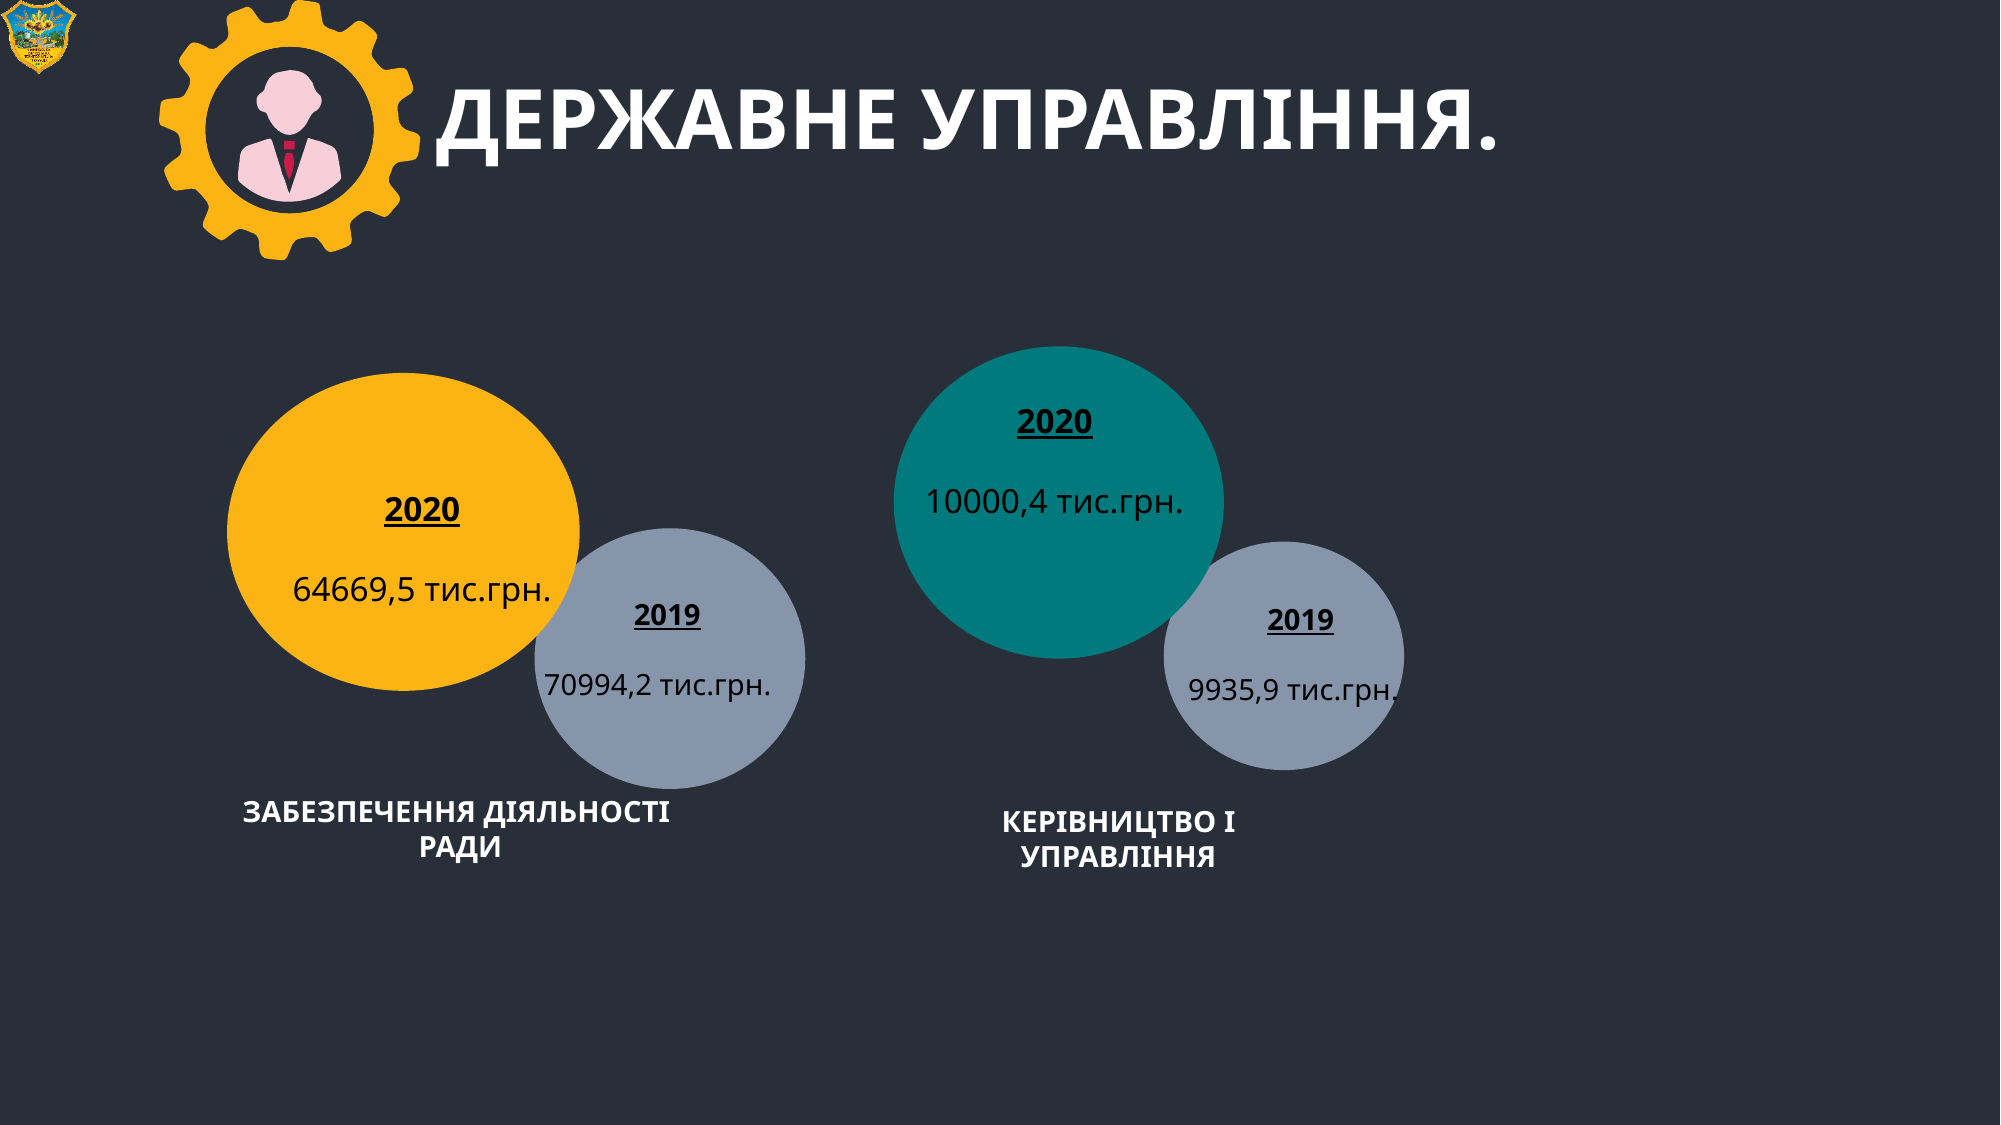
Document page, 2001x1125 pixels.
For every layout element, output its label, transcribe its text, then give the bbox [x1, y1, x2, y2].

text_box [907, 568, 1210, 660]
text_box [1179, 714, 1389, 772]
text_box [291, 656, 516, 692]
text_box [543, 709, 796, 789]
text_box 2020 10000,4 тис.грн. [876, 392, 1234, 568]
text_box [158, 0, 422, 261]
text_box [226, 371, 572, 601]
text_box [601, 527, 785, 588]
text_box [1195, 540, 1387, 594]
text_box [1162, 618, 1173, 703]
text_box ЗАБЕЗПЕЧЕННЯ ДІЯЛЬНОСТІ РАДИ [227, 785, 687, 871]
text_box 2019 70994,2 тис.грн. [529, 588, 806, 709]
text_box КЕРІВНИЦТВО І УПРАВЛІННЯ [908, 795, 1330, 916]
text_box [940, 345, 1178, 392]
picture [0, 0, 77, 75]
text_box 2020 64669,5 тис.грн. [243, 481, 601, 656]
text_box ДЕРЖАВНЕ УПРАВЛІННЯ. [422, 59, 1925, 174]
text_box 2019 9935,9 тис.грн. [1173, 594, 1429, 714]
